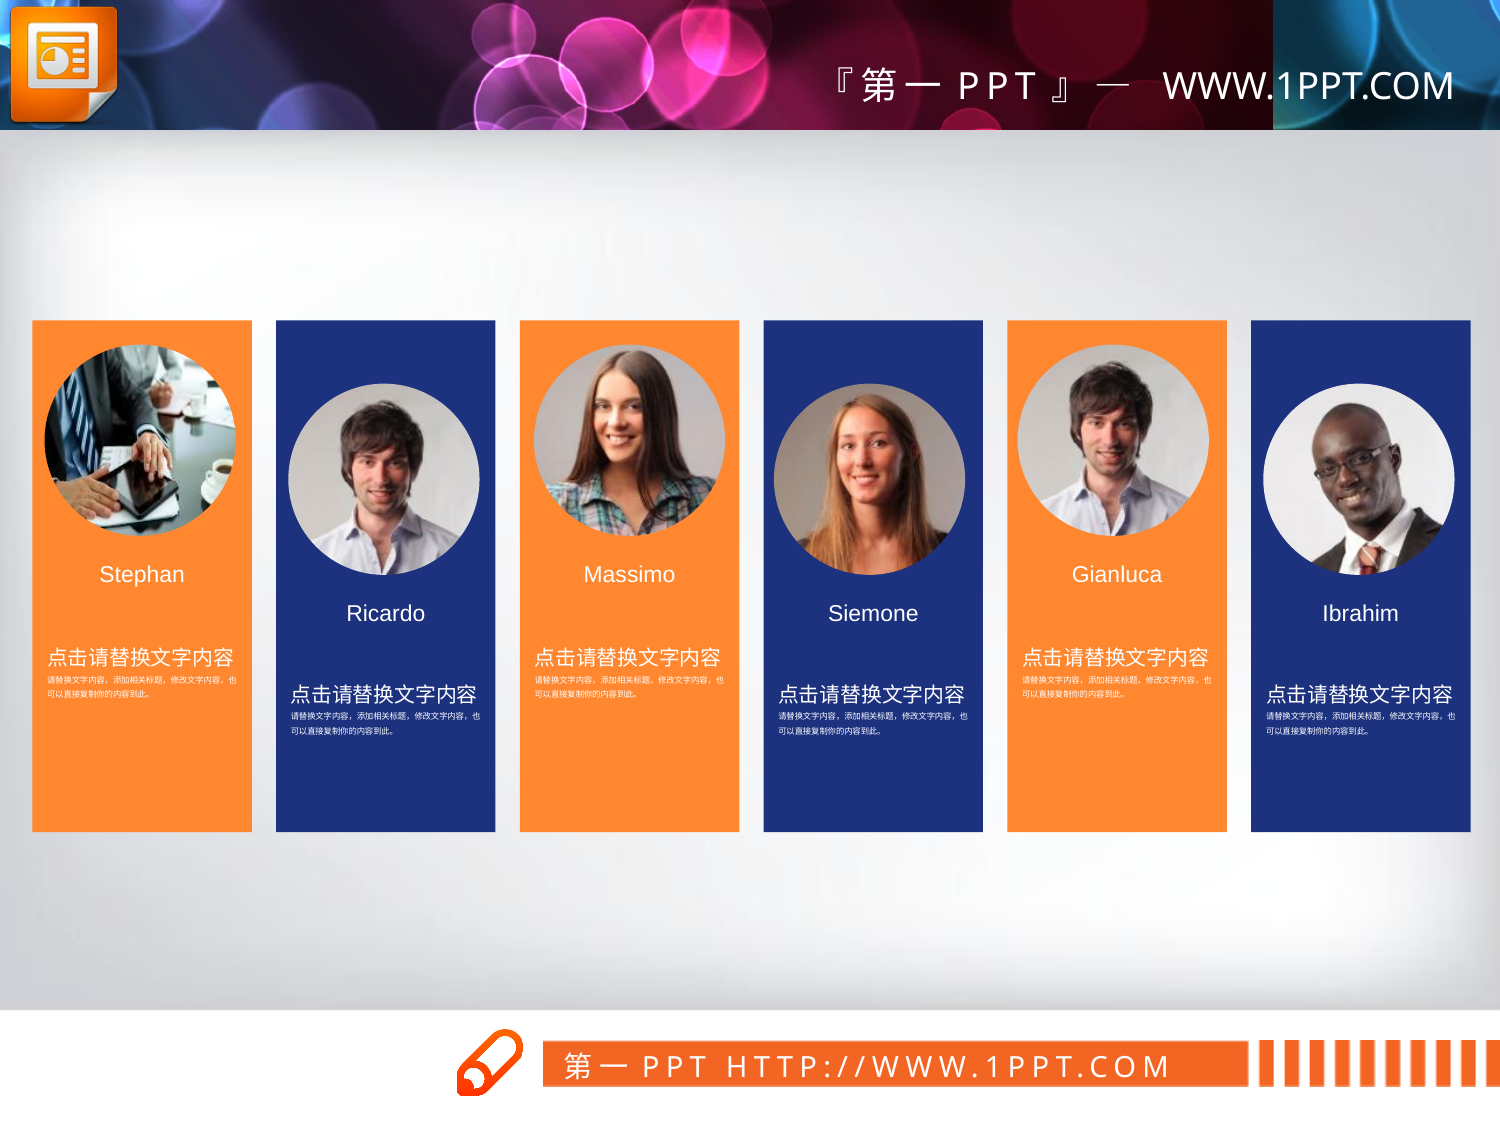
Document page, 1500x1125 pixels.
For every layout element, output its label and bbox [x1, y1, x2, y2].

text_box [1007, 319, 1228, 833]
picture [0, 0, 1500, 1012]
text_box [32, 319, 253, 833]
text_box [1250, 319, 1471, 833]
text_box [763, 319, 984, 833]
text_box [275, 319, 496, 833]
picture [543, 1040, 1500, 1087]
text_box [519, 319, 740, 833]
